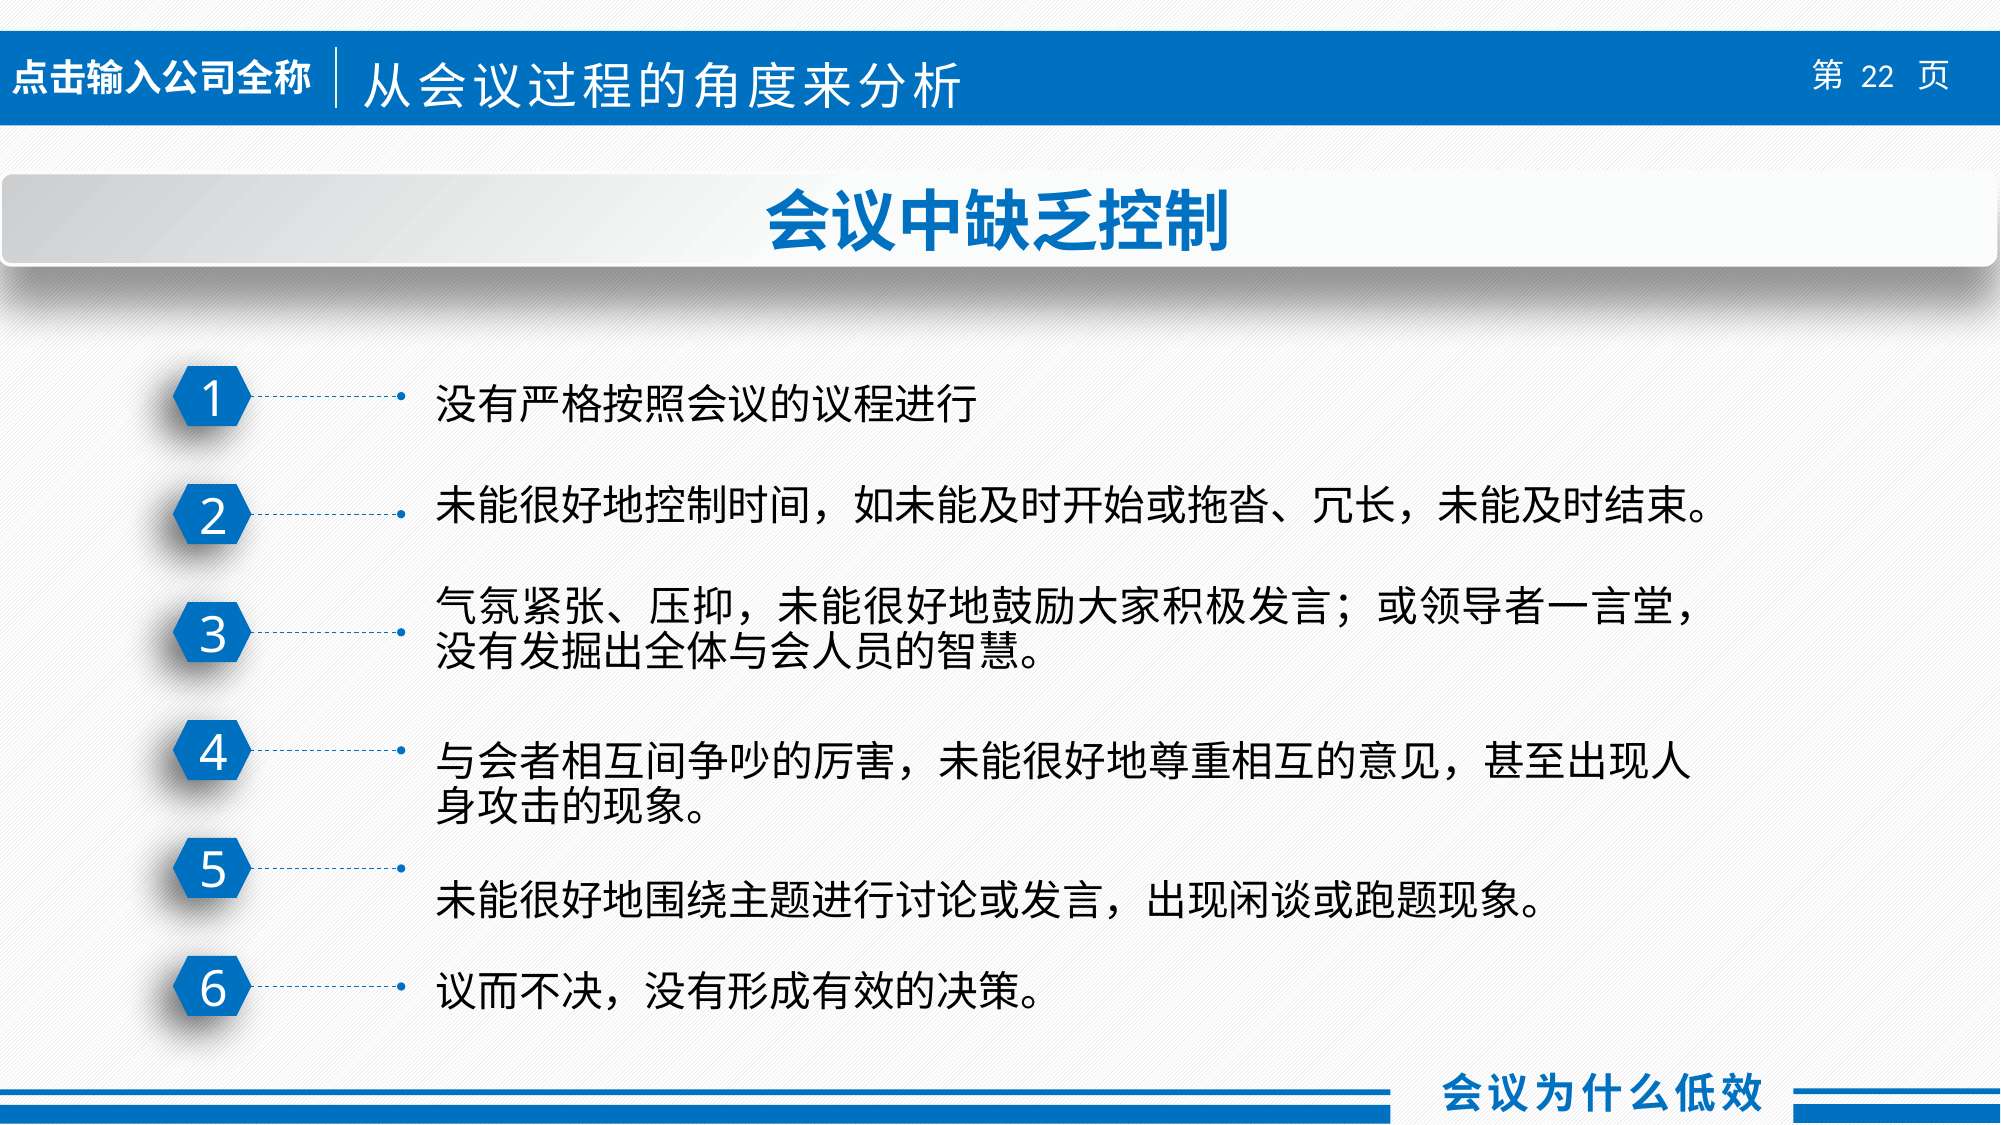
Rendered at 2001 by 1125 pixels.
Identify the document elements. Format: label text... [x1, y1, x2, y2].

text_box 2 [170, 481, 254, 547]
text_box 议而不决，没有形成有效的决策。 [435, 969, 1192, 1016]
text_box 5 [170, 835, 254, 901]
text_box 未能很好地围绕主题进行讨论或发言，出现闲谈或跑题现象。 [435, 896, 1888, 924]
text_box 未能很好地控制时间，如未能及时开始或拖沓、冗长，未能及时结束。 [435, 484, 1948, 530]
text_box 4 [170, 717, 254, 783]
text_box 3 [170, 599, 254, 665]
text_box 1 [170, 363, 254, 429]
text_box 会议中缺乏控制 [0, 170, 1998, 267]
text_box 与会者相互间争吵的厉害，未能很好地尊重相互的意见，甚至出现人身攻击的现象。 [435, 740, 1693, 832]
text_box 气氛紧张、压抑，未能很好地鼓励大家积极发言；或领导者一言堂，没有发掘出全体与会人员的智慧。 [435, 585, 1718, 676]
text_box 没有严格按照会议的议程进行 [435, 383, 1192, 429]
text_box 6 [170, 953, 254, 1019]
